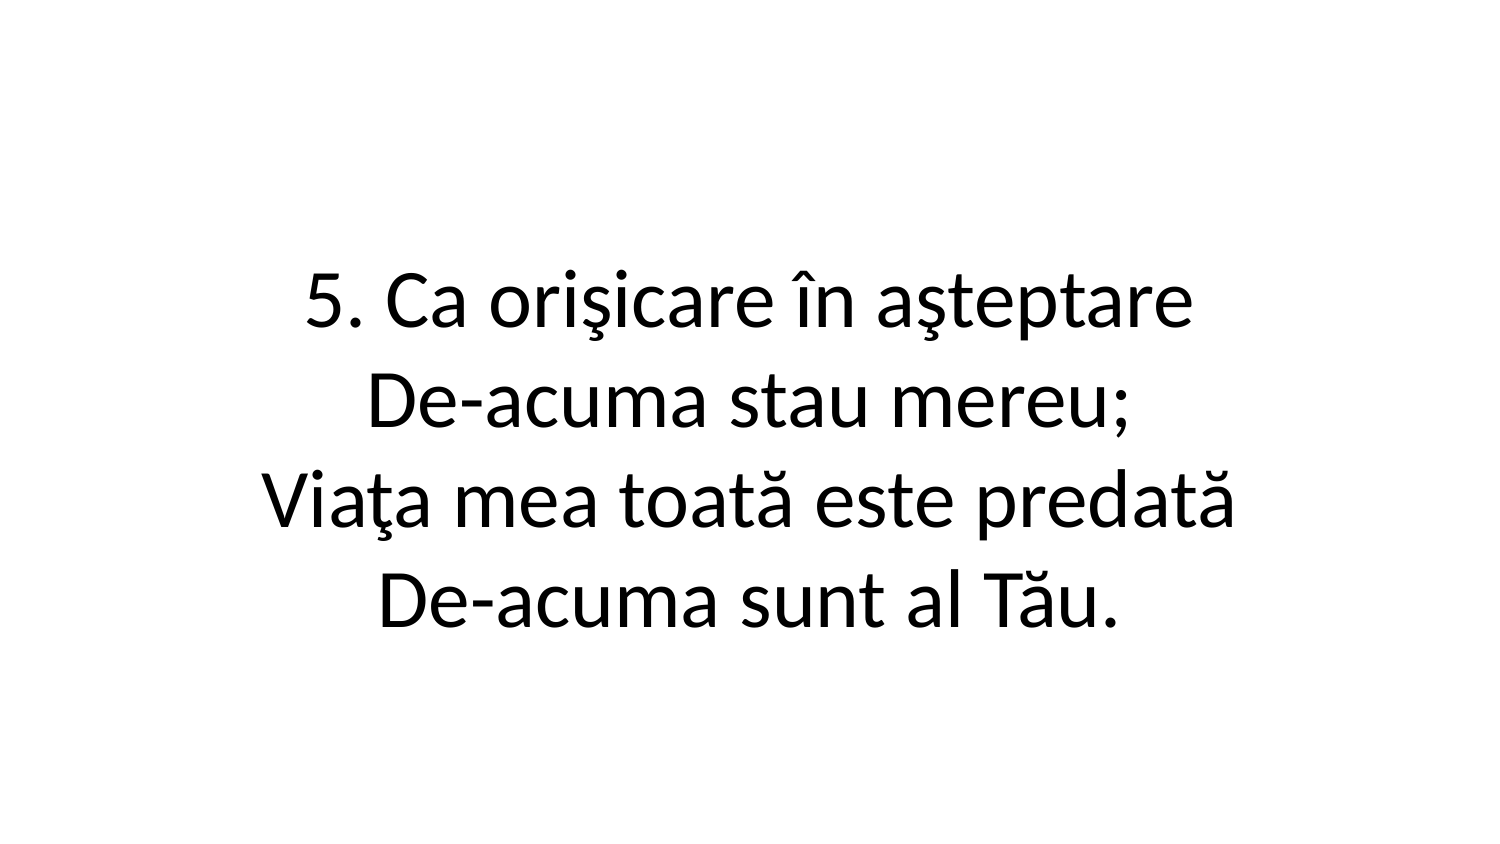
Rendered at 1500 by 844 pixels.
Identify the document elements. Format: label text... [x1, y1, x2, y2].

text_box 5. Ca orişicare în aşteptare De-acuma stau mereu; Viaţa mea toată este predată De-acuma sunt al Tău. [246, 192, 1253, 652]
